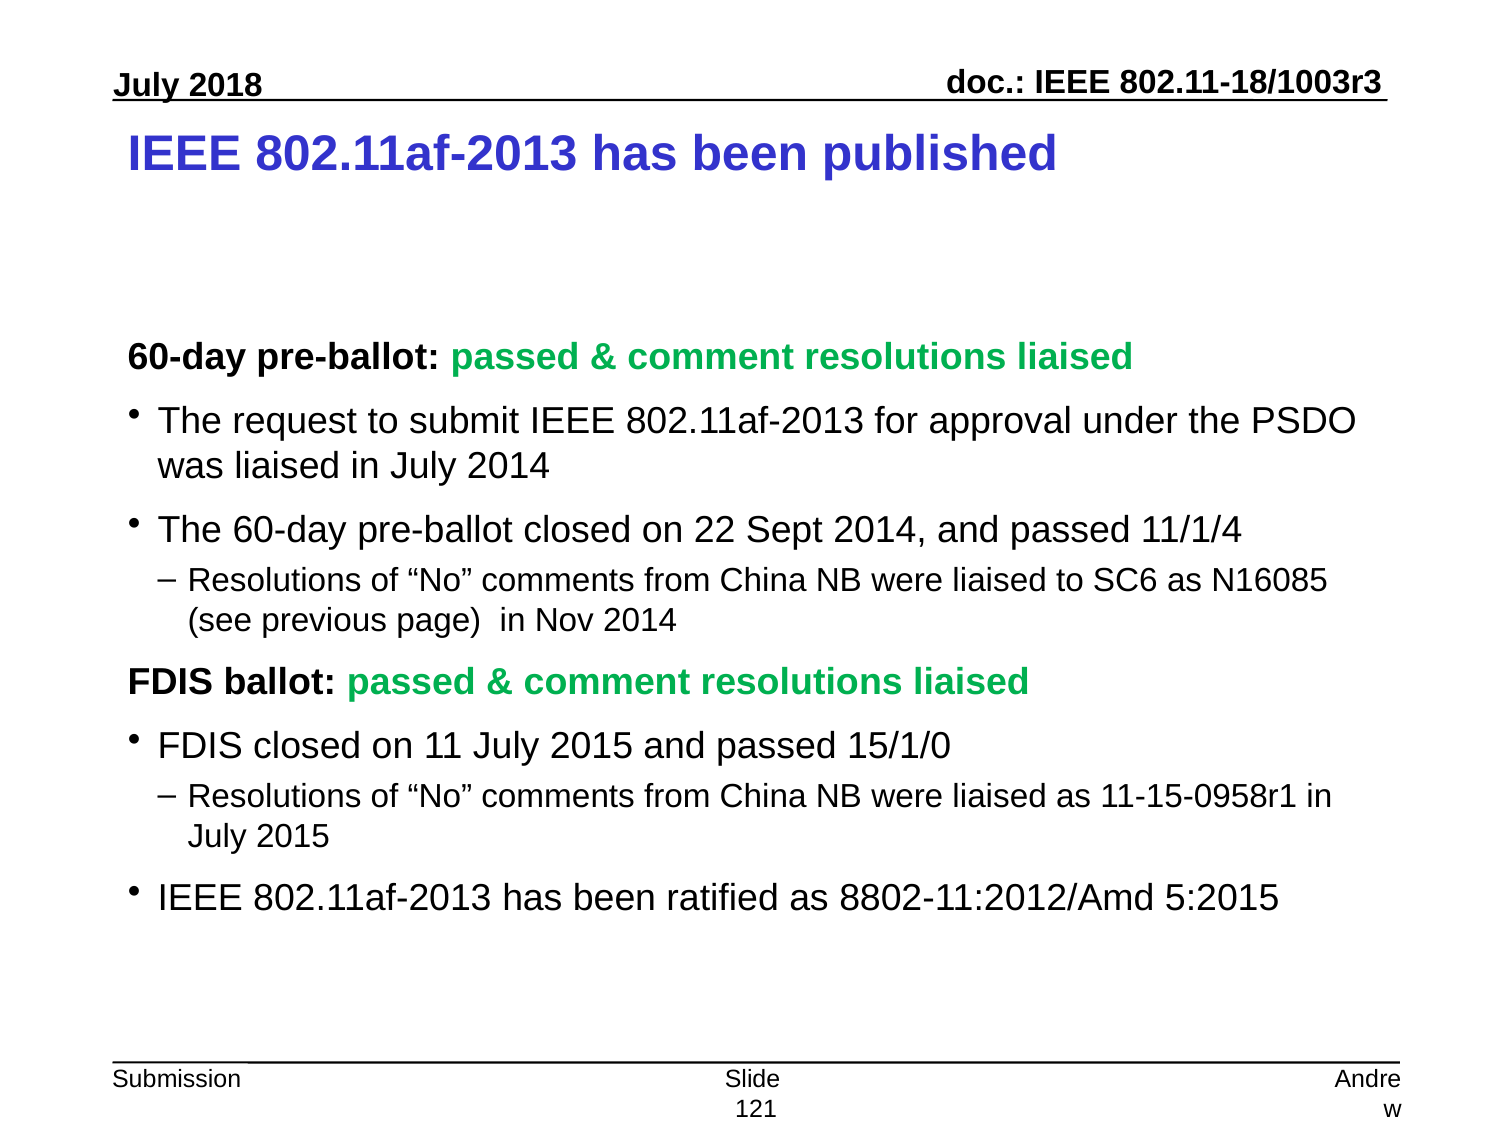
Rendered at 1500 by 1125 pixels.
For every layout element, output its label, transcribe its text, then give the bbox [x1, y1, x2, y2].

list 60-day pre-ballot: passed & comment resolutions liaised The request to submit IEEE 802.11af-2013 for approval under the PSDO was liaised in July 2014 The 60-day pre-ballot closed on 22 Sept 2014, and passed 11/1/4 Resolutions of “No” comments from China NB were liaised to SC6 as N16085 (see previous page) in Nov 2014 FDIS ballot: passed & comment resolutions liaised FDIS closed on 11 July 2015 and passed 15/1/0 Resolutions of “No” comments from China NB were liaised as 11-15-0958r1 in July 2015 IEEE 802.11af-2013 has been ratified as 8802-11:2012/Amd 5:2015 [112, 324, 1388, 1000]
title IEEE 802.11af-2013 has been published [112, 112, 1475, 288]
slide_number Slide 121 [709, 1061, 803, 1093]
footer Andrew Myles, Cisco [1320, 1061, 1402, 1093]
